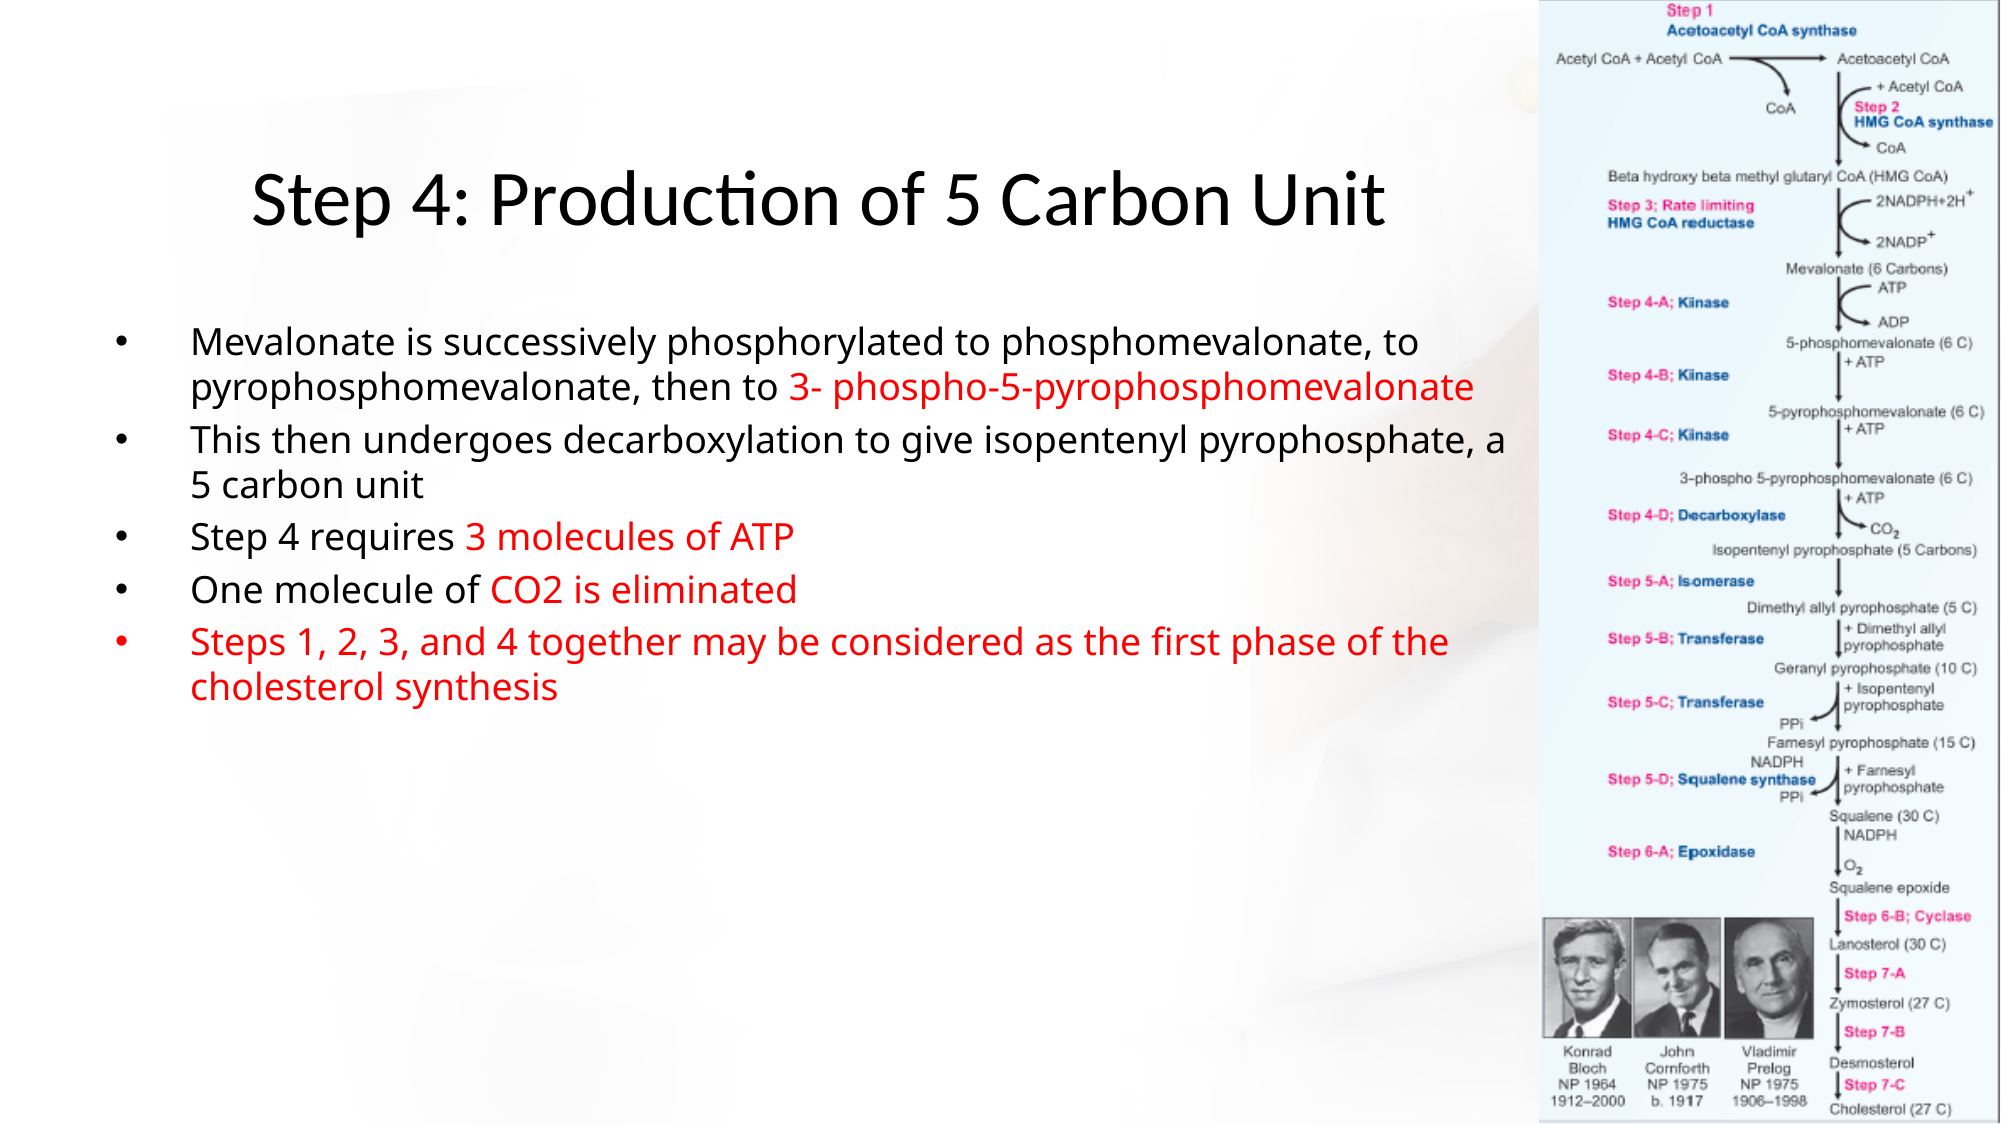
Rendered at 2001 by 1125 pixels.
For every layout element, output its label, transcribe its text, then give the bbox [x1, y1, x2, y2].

title Step 4: Production of 5 Carbon Unit [99, 110, 1534, 278]
picture [0, 0, 2001, 1125]
list Mevalonate is successively phosphorylated to phosphomevalonate, to pyrophosphomevalonate, then to 3- phospho-5-pyrophosphomevalonate This then undergoes decarboxylation to give isopentenyl pyrophosphate, a 5 carbon unit Step 4 requires 3 molecules of ATP One molecule of CO2 is eliminated Steps 1, 2, 3, and 4 together may be considered as the first phase of the cholesterol synthesis [100, 310, 1534, 1043]
